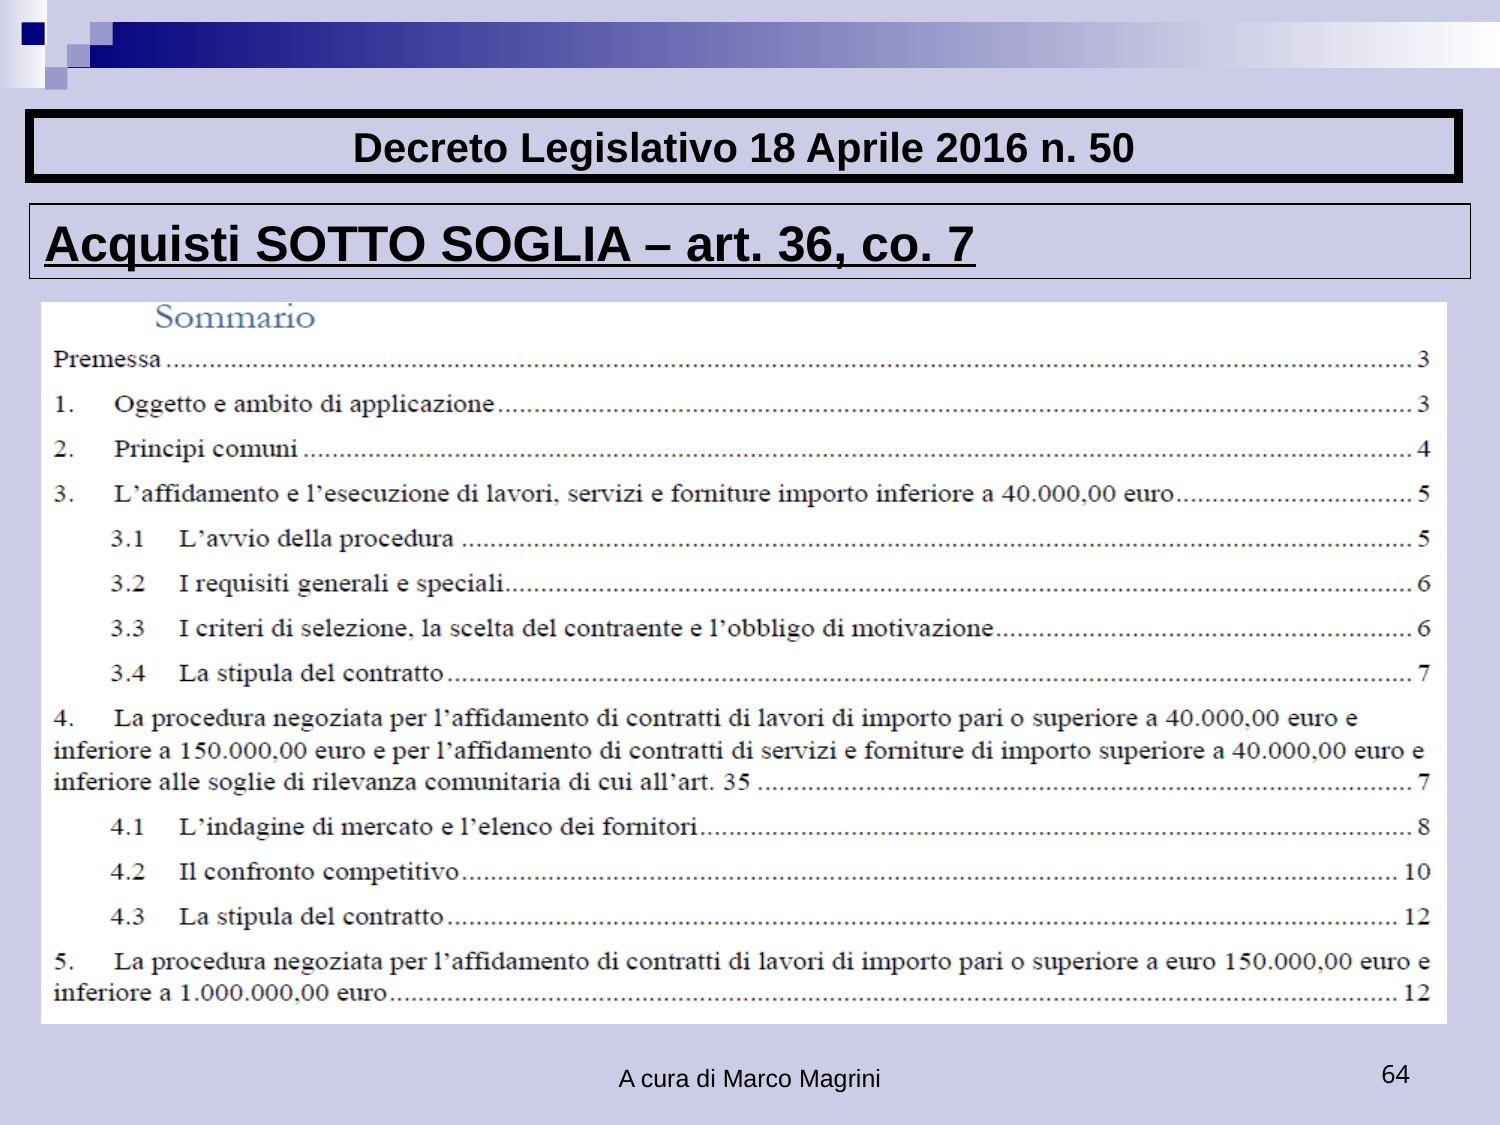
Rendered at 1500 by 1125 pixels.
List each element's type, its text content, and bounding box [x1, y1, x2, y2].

text_box Decreto Legislativo 18 Aprile 2016 n. 50 [29, 113, 1459, 179]
picture [40, 302, 1448, 1024]
text_box Acquisti SOTTO SOGLIA – art. 36, co. 7 [29, 203, 1471, 279]
slide_number 64 [1074, 1031, 1425, 1100]
footer A cura di Marco Magrini [512, 1031, 988, 1100]
